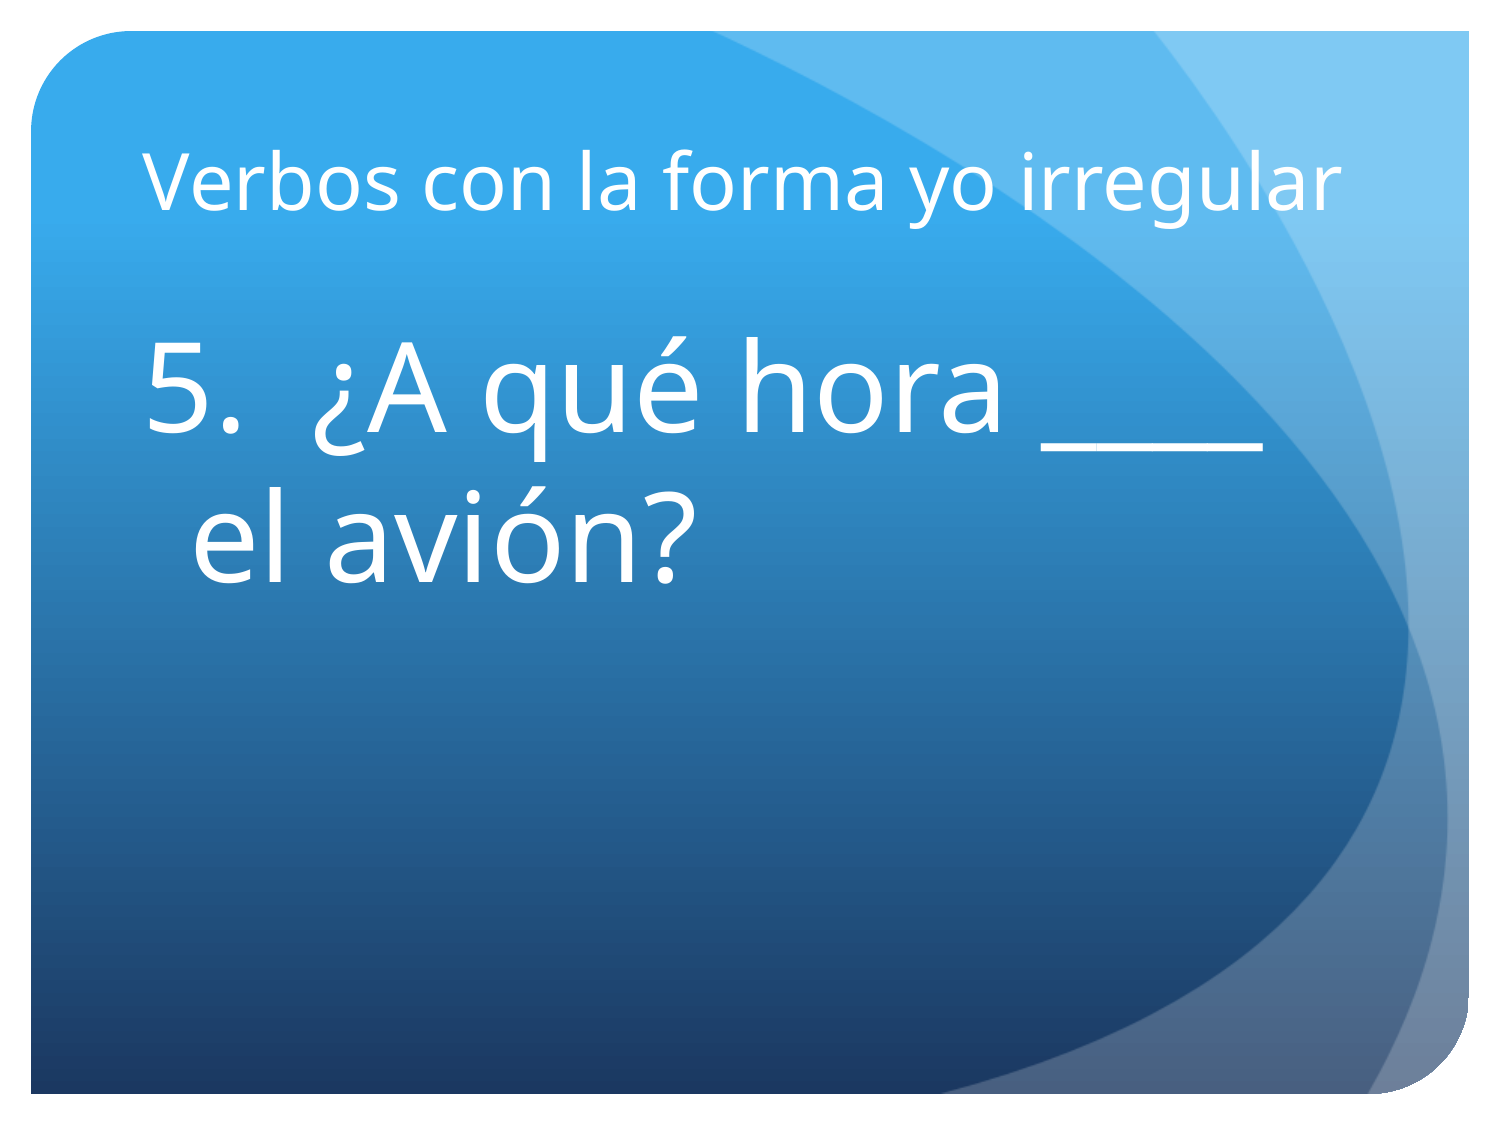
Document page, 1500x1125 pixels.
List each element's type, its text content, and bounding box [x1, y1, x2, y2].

list 5. ¿A qué hora ____ el avión? [127, 299, 1372, 991]
picture [24, 30, 1473, 1094]
title Verbos con la forma yo irregular [127, 62, 1372, 234]
